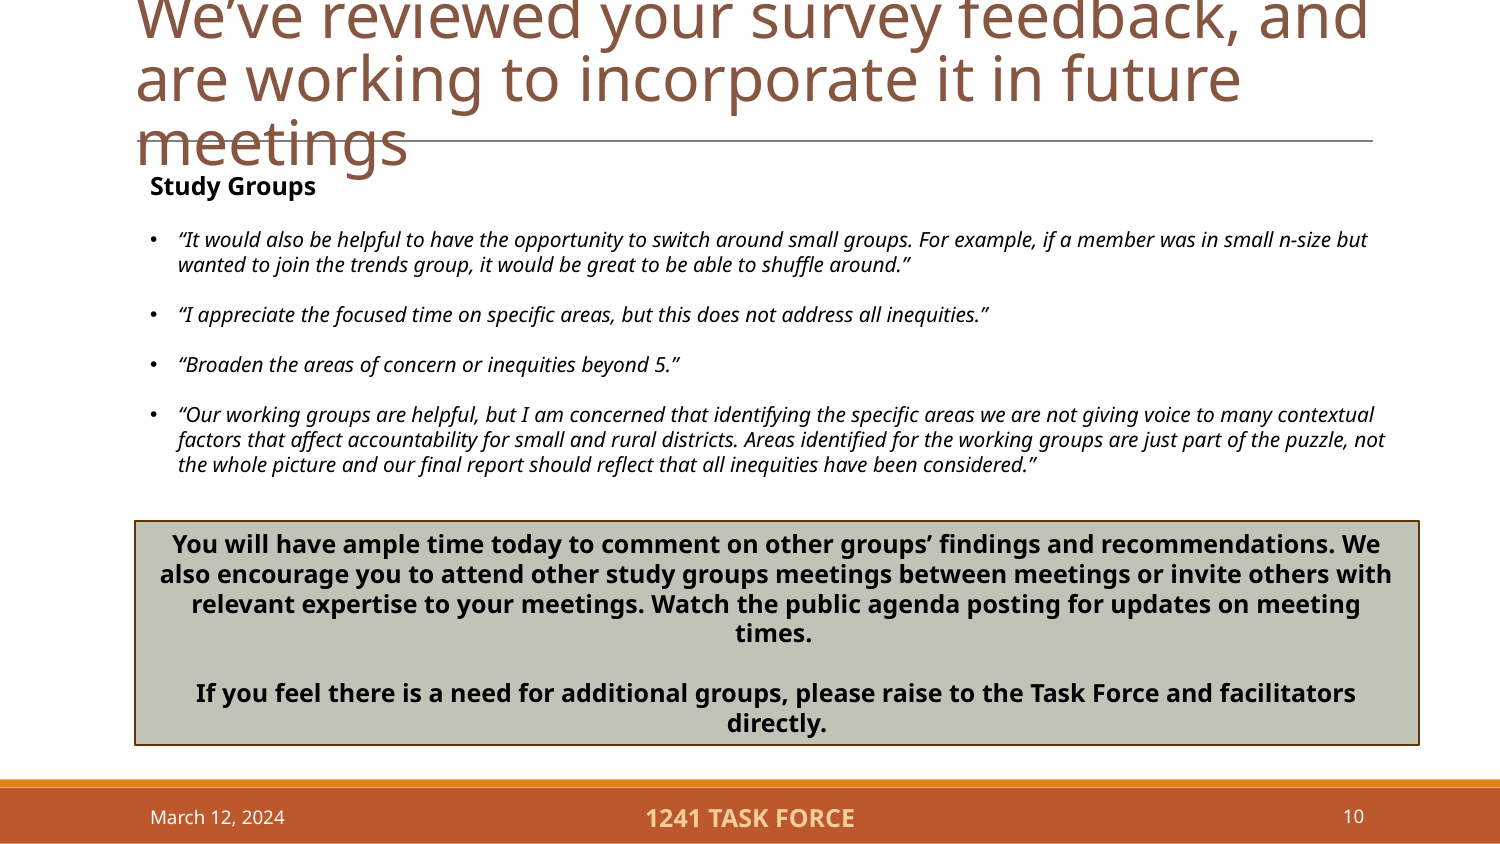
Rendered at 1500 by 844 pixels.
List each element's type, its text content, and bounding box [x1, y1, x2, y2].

slide_number 10 [1218, 794, 1380, 840]
text_box You will have ample time today to comment on other groups’ findings and recommendations. We also encourage you to attend other study groups meetings between meetings or invite others with relevant expertise to your meetings. Watch the public agenda posting for updates on meeting times. If you feel there is a need for additional groups, please raise to the Task Force and facilitators directly. [135, 520, 1420, 746]
text_box Study Groups “It would also be helpful to have the opportunity to switch around small groups. For example, if a member was in small n-size but wanted to join the trends group, it would be great to be able to shuffle around.” “I appreciate the focused time on specific areas, but this does not address all inequities.” “Broaden the areas of concern or inequities beyond 5.” “Our working groups are helpful, but I am concerned that identifying the specific areas we are not giving voice to many contextual factors that affect accountability for small and rural districts. Areas identified for the working groups are just part of the puzzle, not the whole picture and our final report should reflect that all inequities have been considered.” [135, 163, 1420, 485]
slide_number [135, 794, 440, 840]
title We’ve reviewed your survey feedback, and are working to incorporate it in future meetings [135, 35, 1420, 131]
footer 1241 TASK FORCE [453, 794, 1047, 840]
